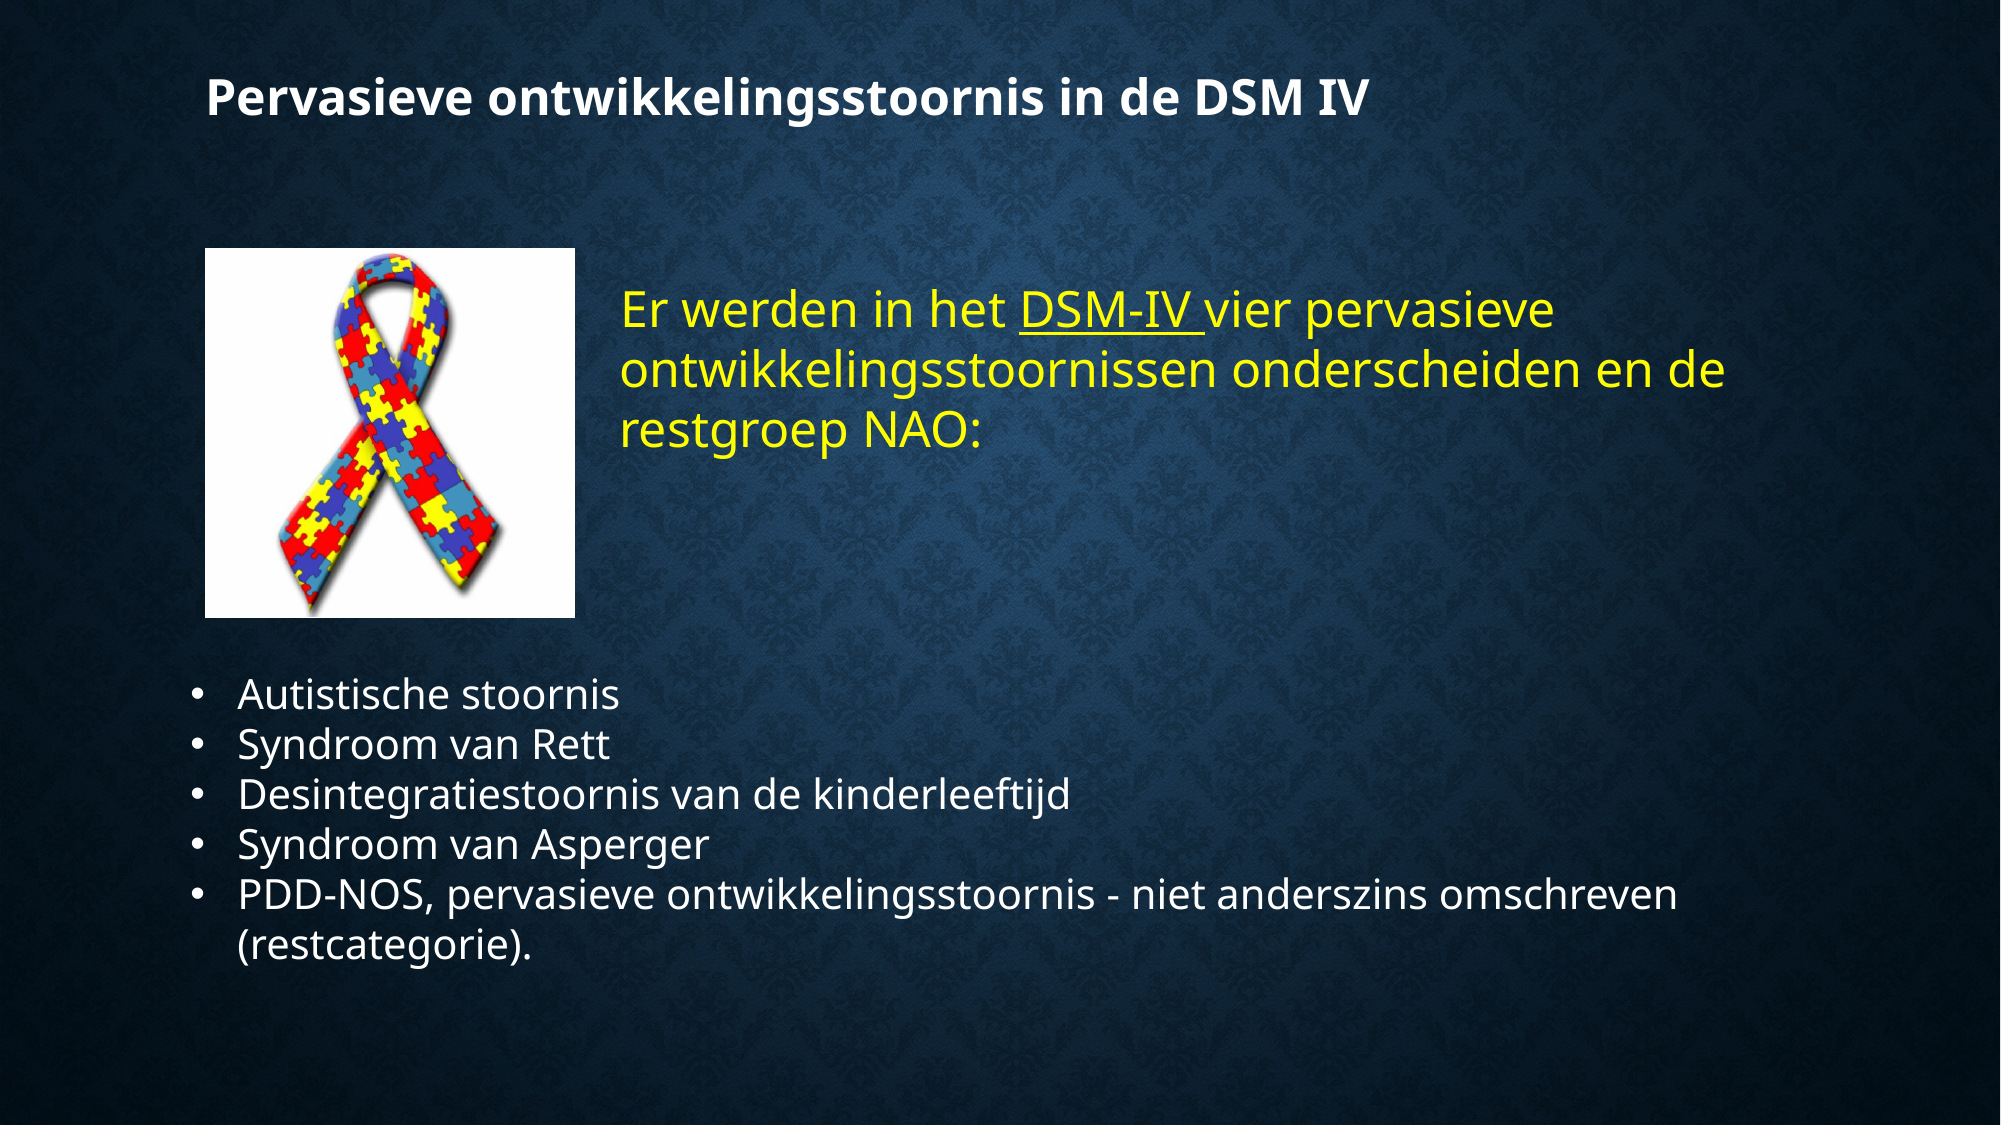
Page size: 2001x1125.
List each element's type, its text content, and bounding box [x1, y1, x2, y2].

picture [205, 248, 576, 619]
text_box Er werden in het DSM-IV vier pervasieve ontwikkelingsstoornissen onderscheiden en de restgroep NAO: Autistische stoornis Syndroom van Rett Desintegratiestoornis van de kinderleeftijd Syndroom van Asperger PDD-NOS, pervasieve ontwikkelingsstoornis - niet anderszins omschreven (restcategorie). [175, 270, 1869, 1026]
text_box Pervasieve ontwikkelingsstoornis in de DSM IV [190, 57, 1603, 133]
